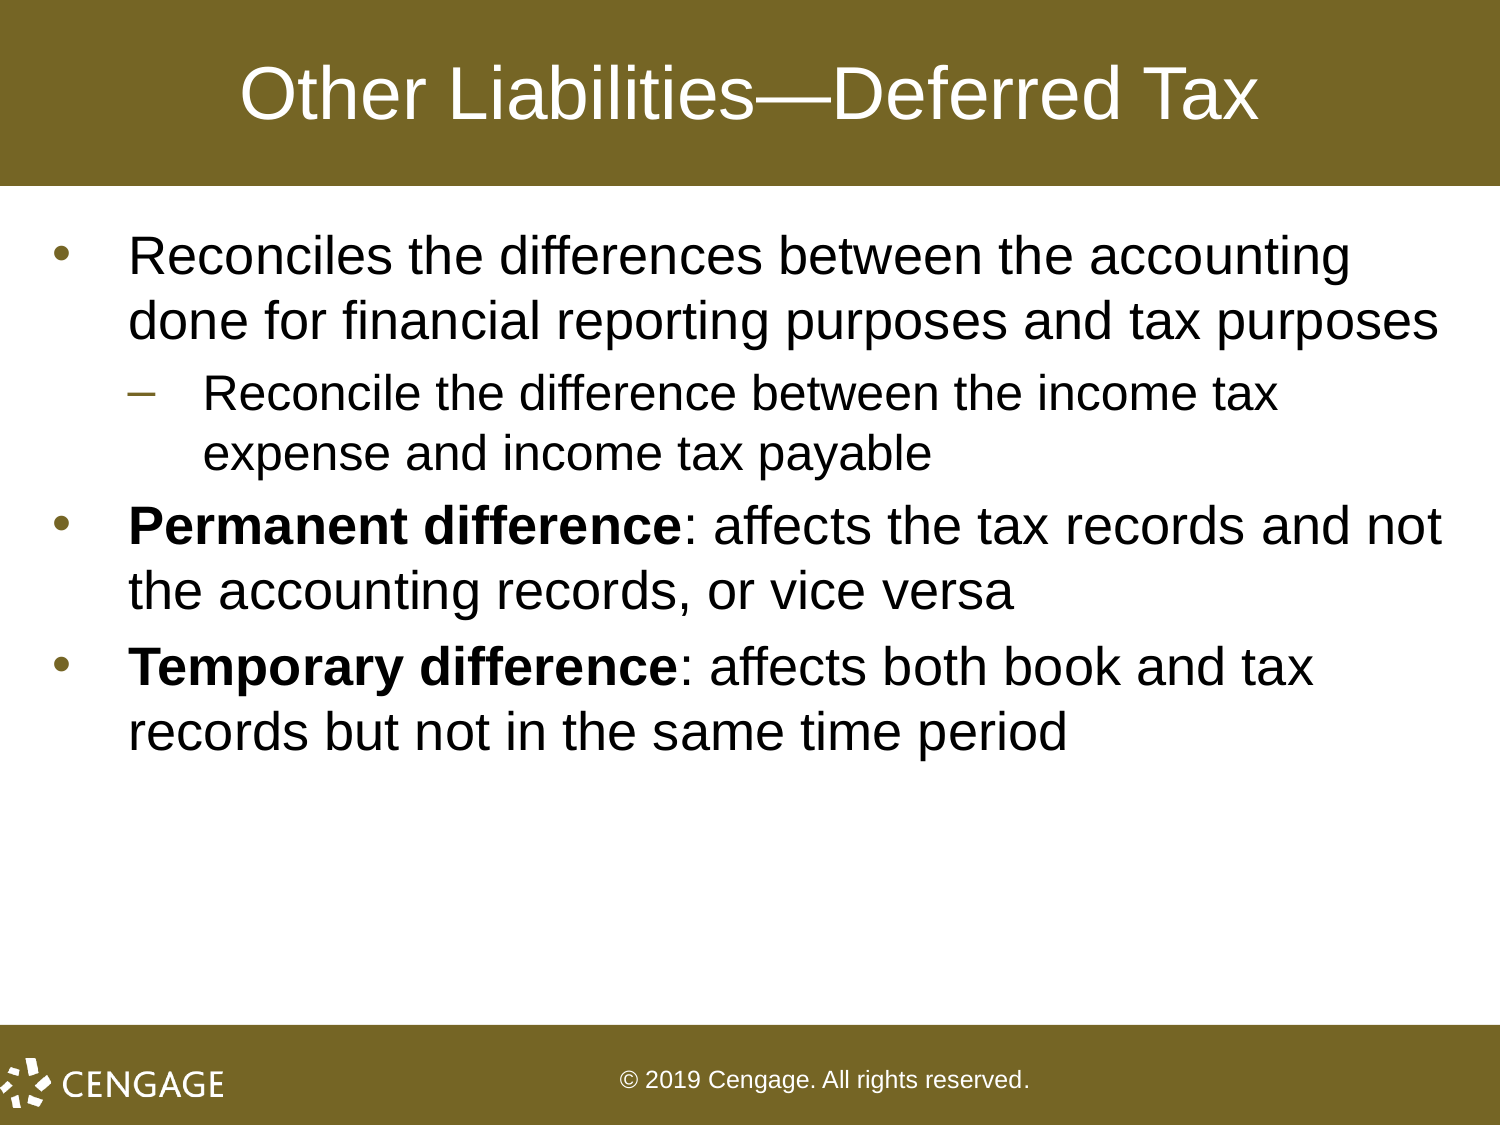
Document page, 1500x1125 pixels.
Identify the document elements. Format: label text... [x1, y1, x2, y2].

picture [0, 1058, 223, 1108]
title Other Liabilities—Deferred Tax [7, 4, 1493, 175]
list Reconciles the differences between the accounting done for financial reporting purposes and tax purposes Reconcile the difference between the income tax expense and income tax payable Permanent difference: affects the tax records and not the accounting records, or vice versa Temporary difference: affects both book and tax records but not in the same time period [37, 212, 1475, 1005]
